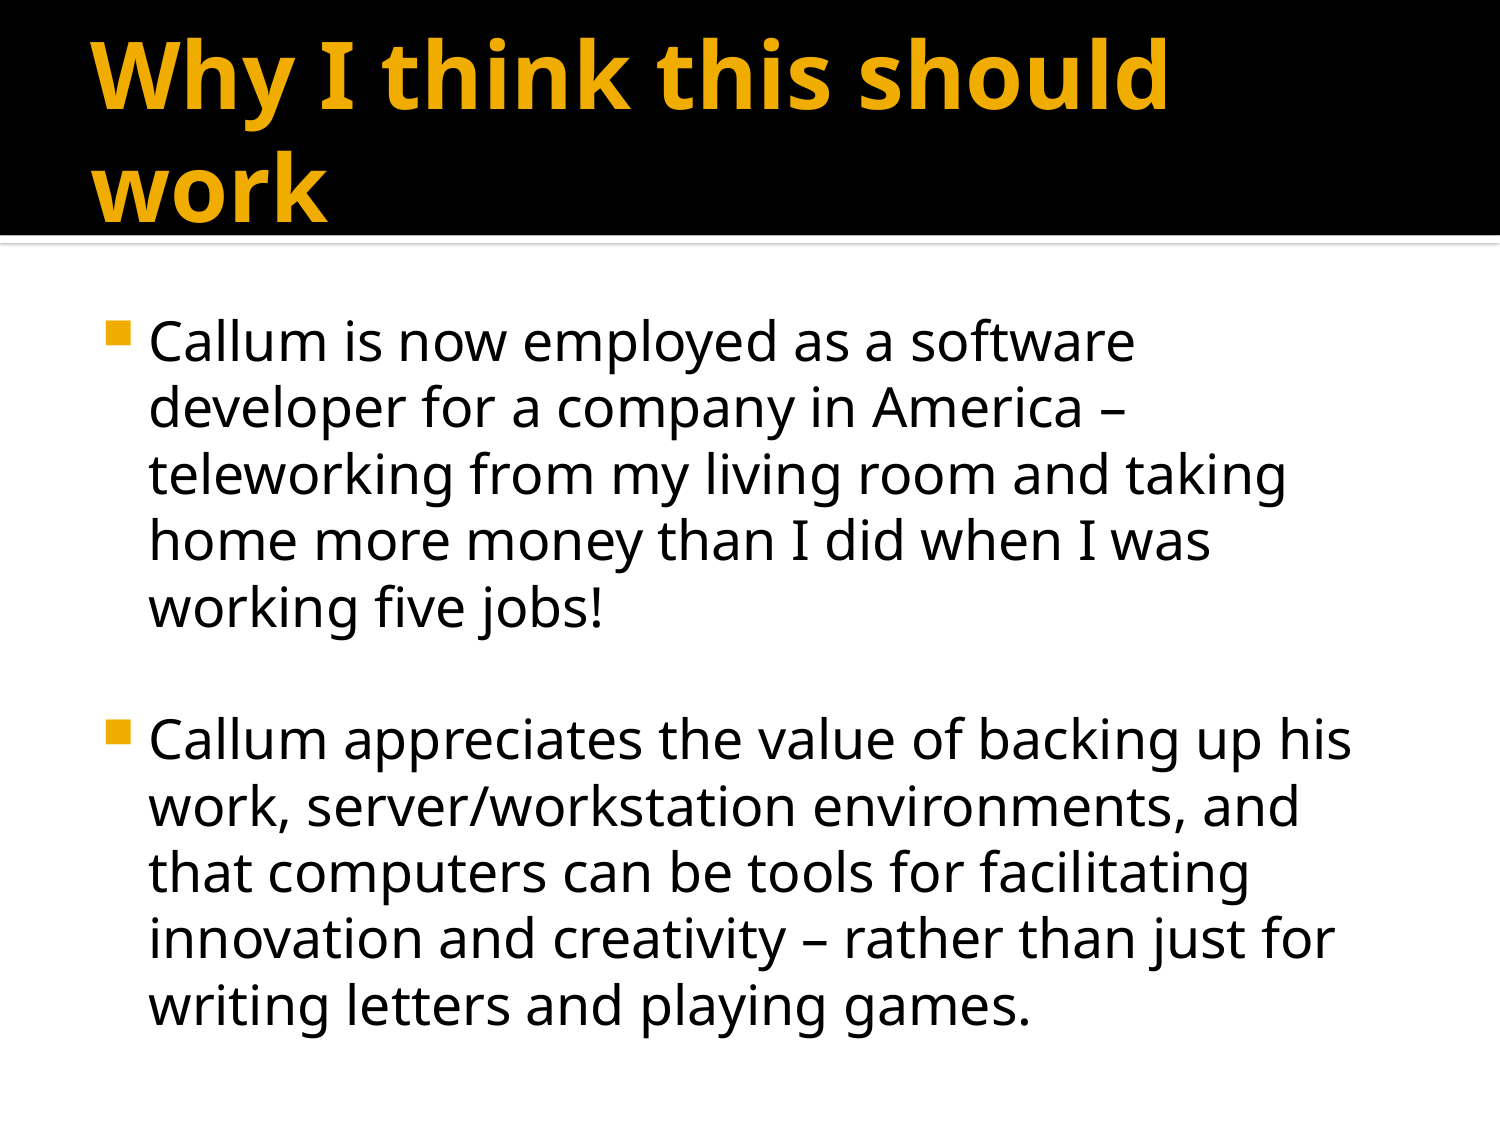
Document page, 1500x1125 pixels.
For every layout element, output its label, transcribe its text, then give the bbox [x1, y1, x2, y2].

list Callum is now employed as a software developer for a company in America – teleworking from my living room and taking home more money than I did when I was working five jobs! Callum appreciates the value of backing up his work, server/workstation environments, and that computers can be tools for facilitating innovation and creativity – rather than just for writing letters and playing games. [75, 291, 1425, 1050]
title Why I think this should work [75, 25, 1425, 231]
